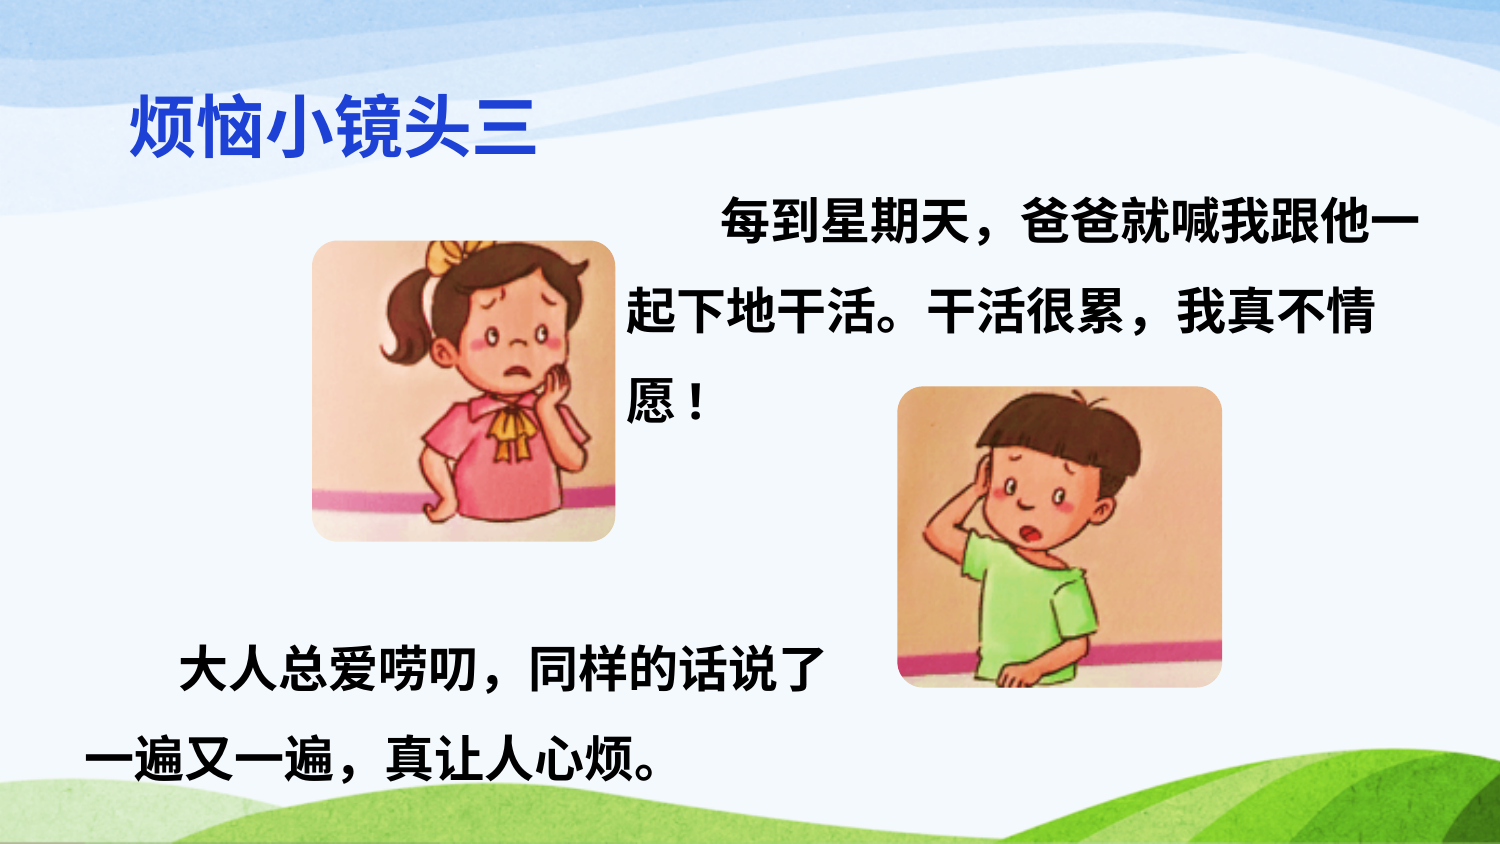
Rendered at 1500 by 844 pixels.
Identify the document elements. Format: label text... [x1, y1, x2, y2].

picture [0, 0, 1500, 844]
title 烦恼小镜头三 [116, 76, 811, 184]
text_box 每到星期天，爸爸就喊我跟他一起下地干活。干活很累，我真不情愿! [615, 153, 1463, 435]
text_box 大人总爱唠叨，同样的话说了一遍又一遍，真让人心烦。 [73, 601, 883, 793]
